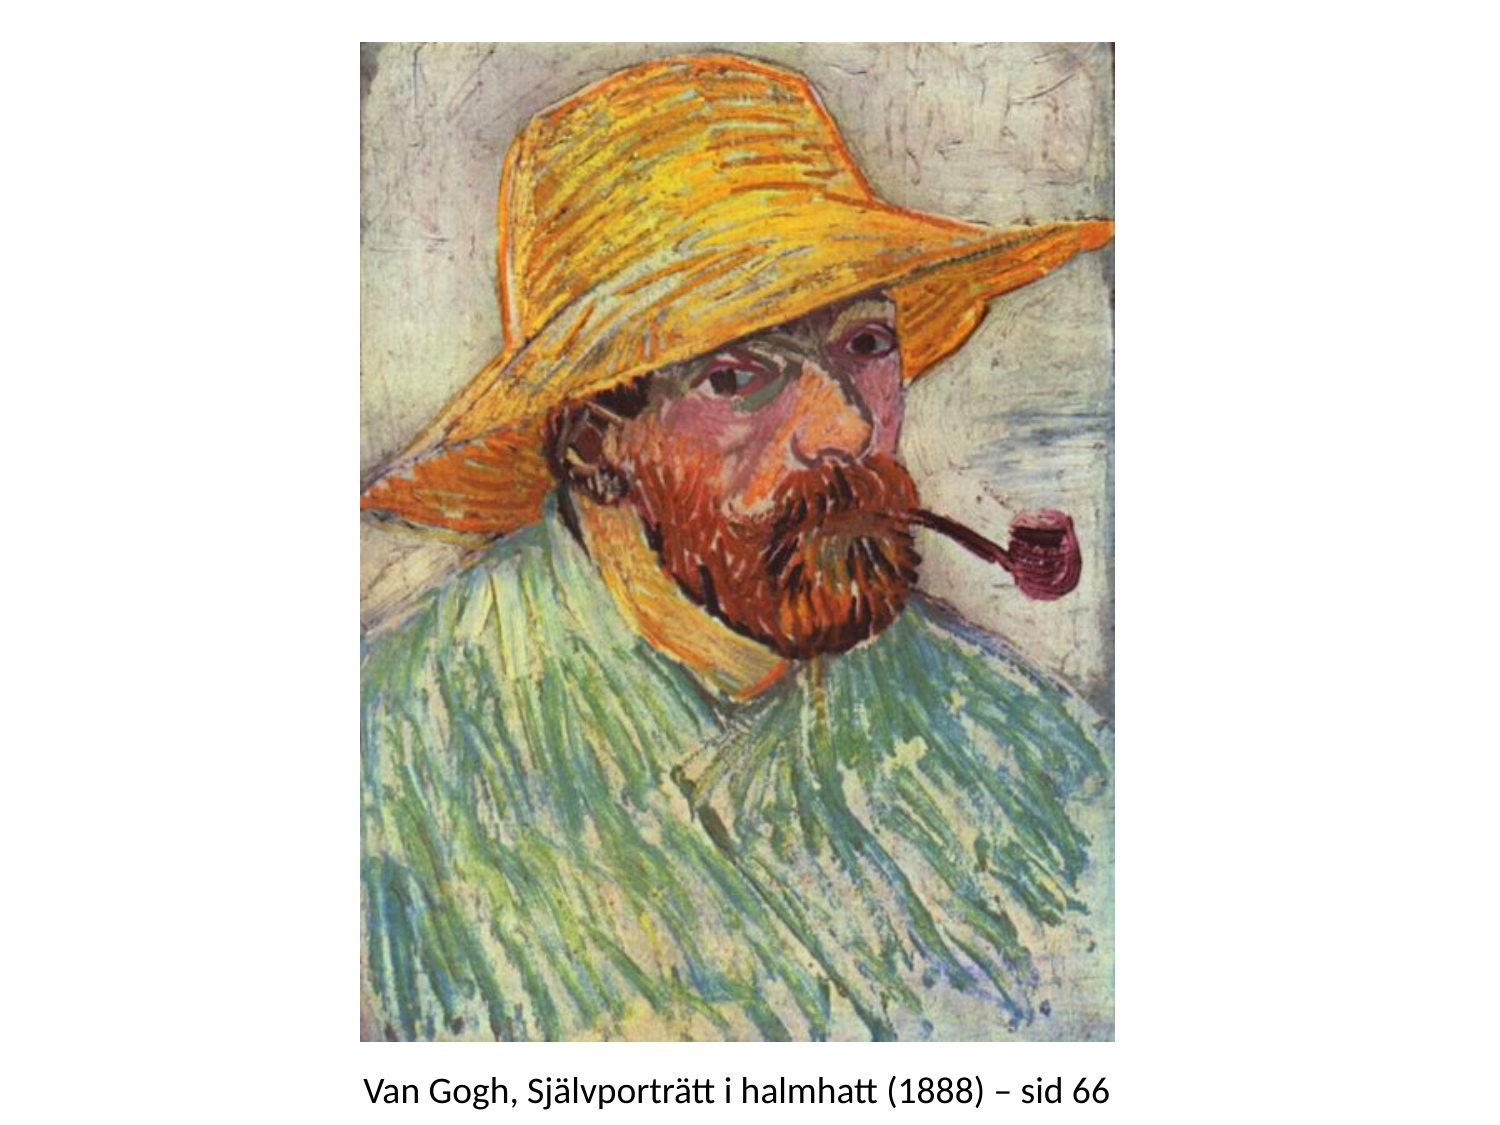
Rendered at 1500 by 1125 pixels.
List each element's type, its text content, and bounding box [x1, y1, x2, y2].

text_box Van Gogh, Självporträtt i halmhatt (1888) – sid 66 [348, 1058, 1126, 1119]
picture [359, 42, 1115, 1043]
